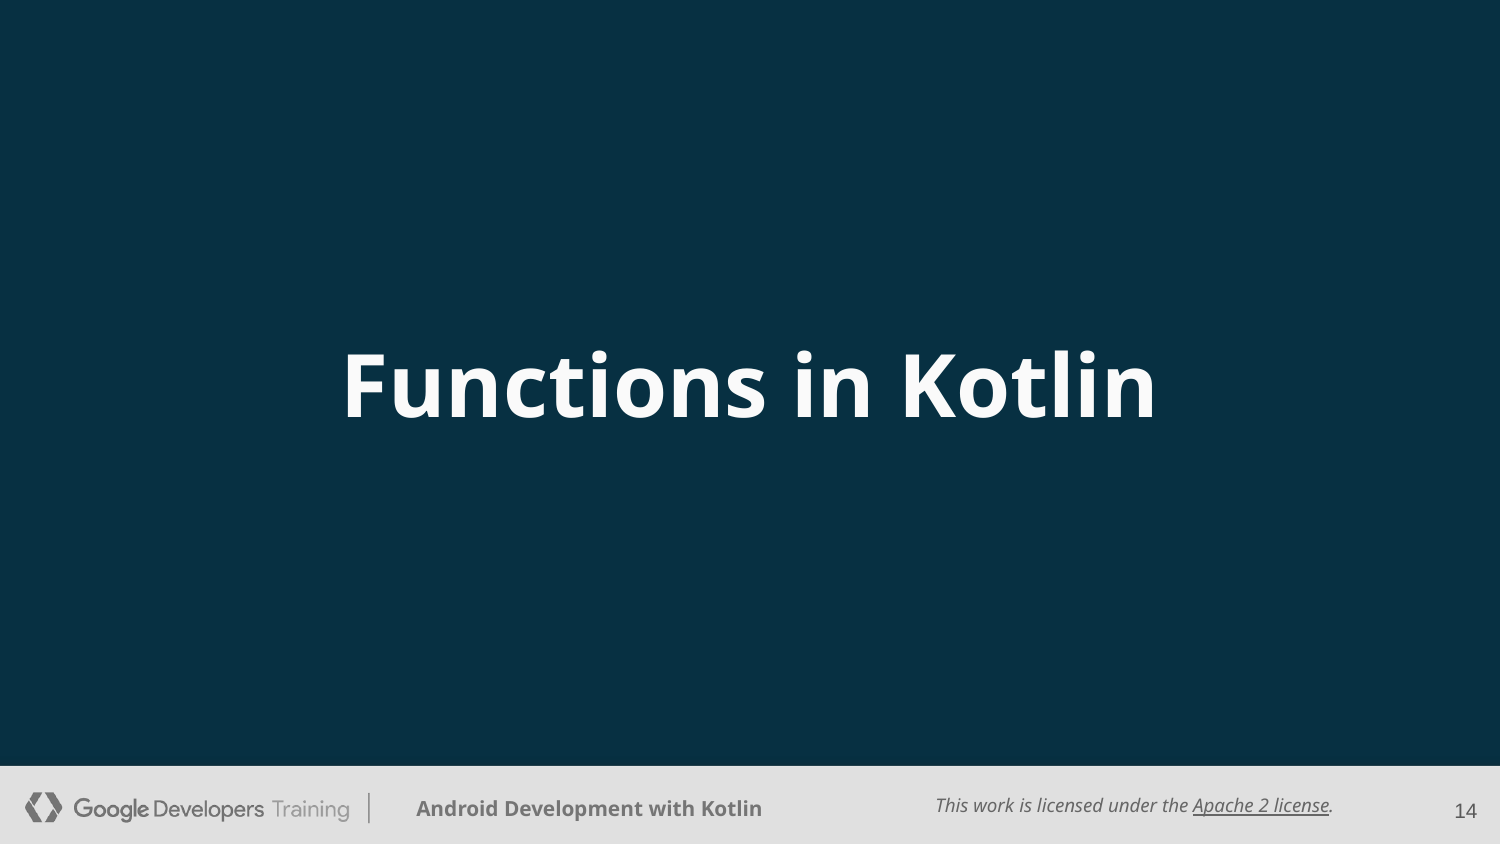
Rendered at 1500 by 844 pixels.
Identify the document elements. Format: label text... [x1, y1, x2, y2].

title Functions in Kotlin [51, 0, 1449, 765]
slide_number ‹#› [1402, 777, 1493, 842]
picture [0, 0, 1500, 844]
